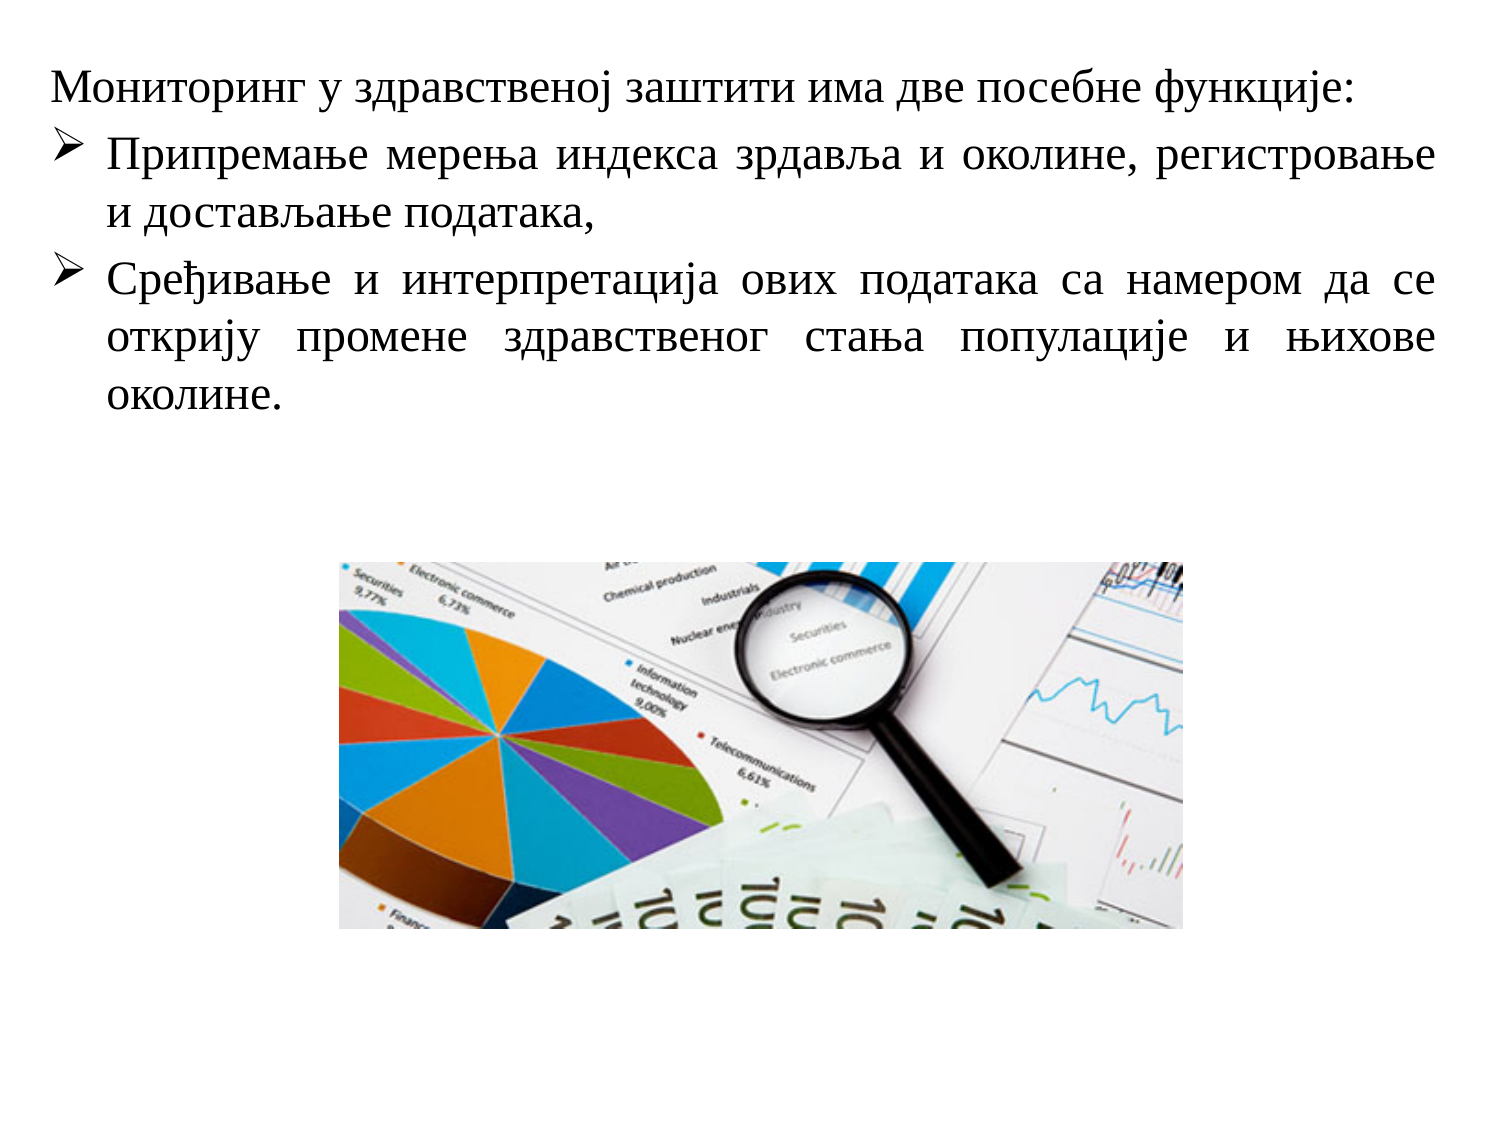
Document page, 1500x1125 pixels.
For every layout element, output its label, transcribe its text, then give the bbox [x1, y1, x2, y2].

list Мониторинг у здравственој заштити има две посебне функције: Припремање мерења индекса зрдавља и околине, регистровање и достављање података, Сређивање и интерпретација ових података са намером да се открију промене здравственог стања популације и њихове околине. [35, 46, 1454, 1059]
picture [339, 562, 1183, 930]
